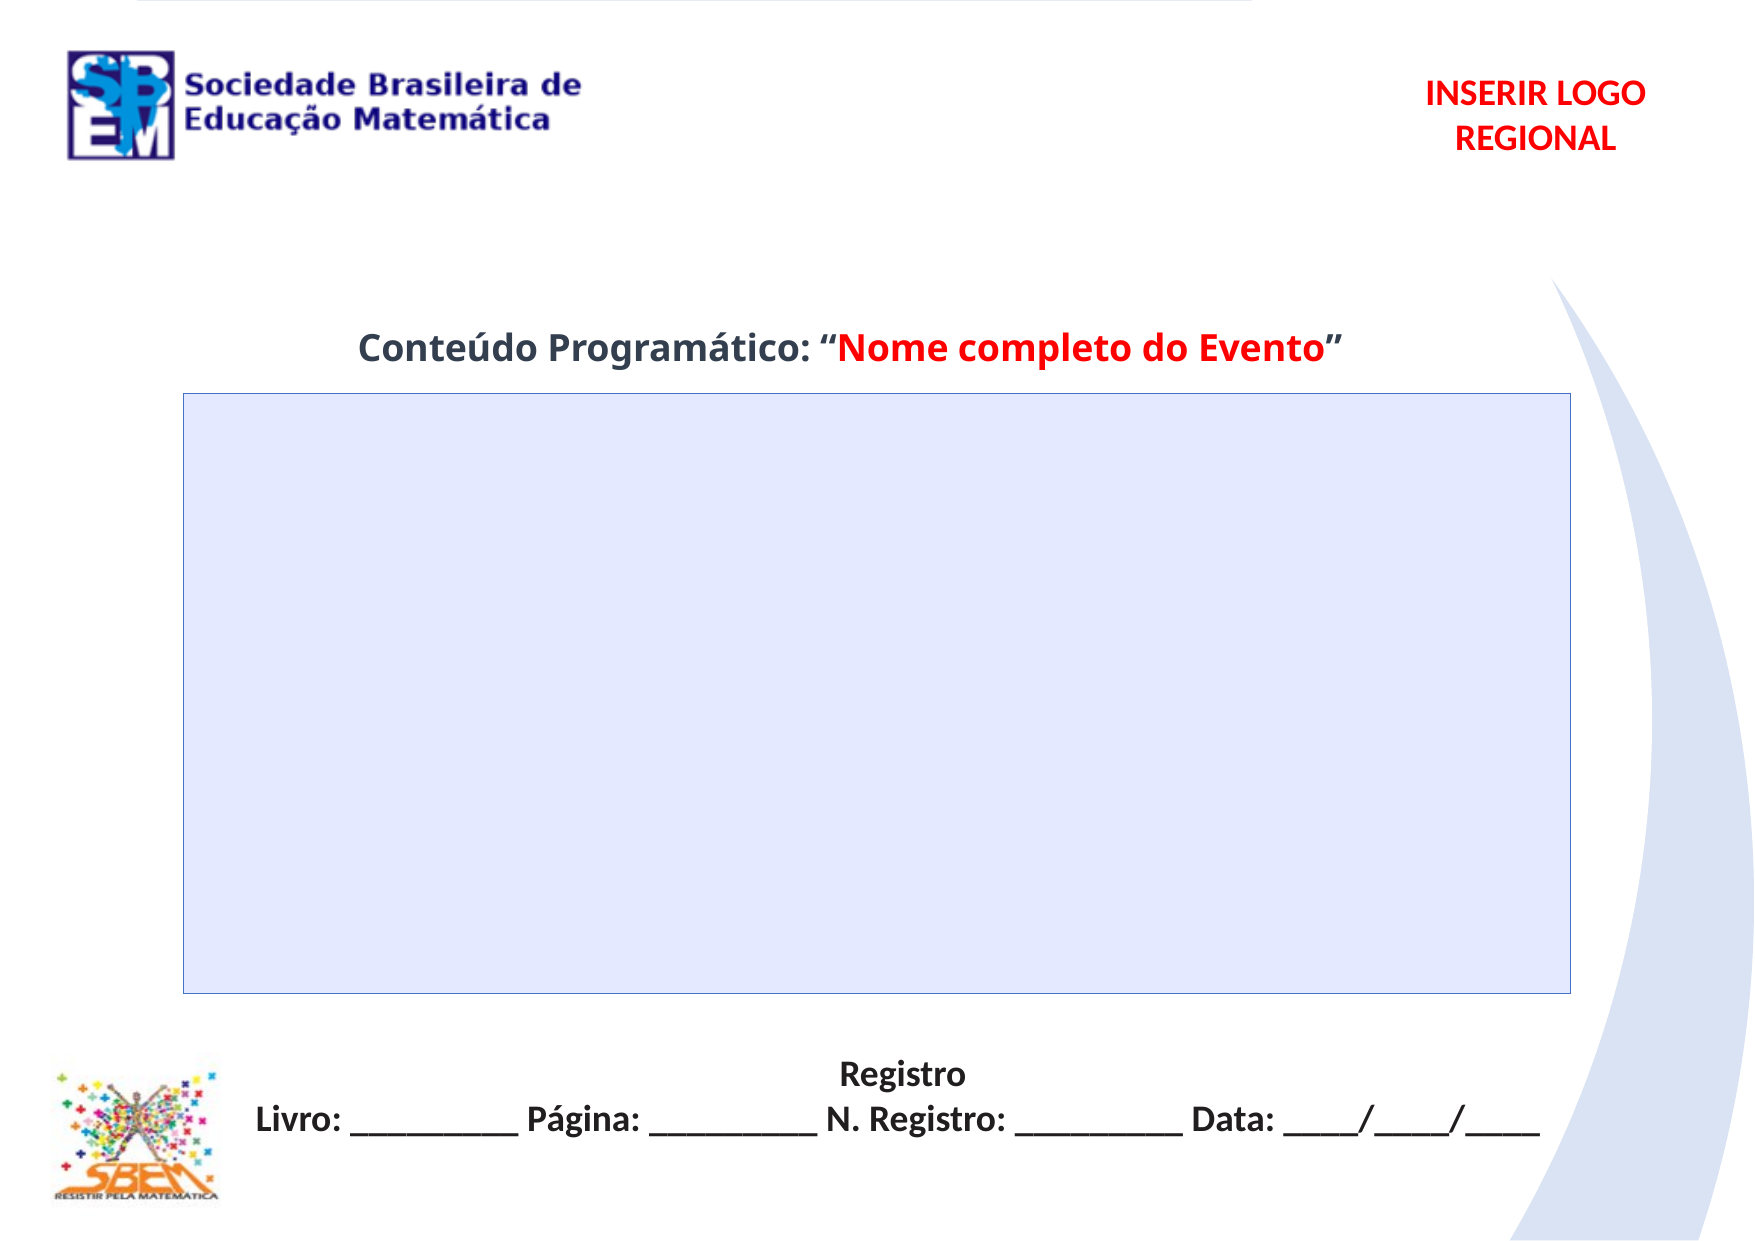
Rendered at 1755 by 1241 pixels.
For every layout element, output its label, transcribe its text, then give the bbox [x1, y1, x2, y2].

text_box Conteúdo Programático: “Nome completo do Evento” [102, 284, 1598, 409]
picture [27, 1051, 236, 1216]
picture [64, 50, 602, 168]
text_box [0, 0, 1653, 1241]
text_box [183, 393, 1571, 994]
text_box [1510, 348, 1754, 1241]
text_box INSERIR LOGO REGIONAL [1369, 59, 1702, 165]
text_box Registro Livro: _________ Página: _________ N. Registro: _________ Data: ____/____/____ [235, 1040, 1571, 1146]
